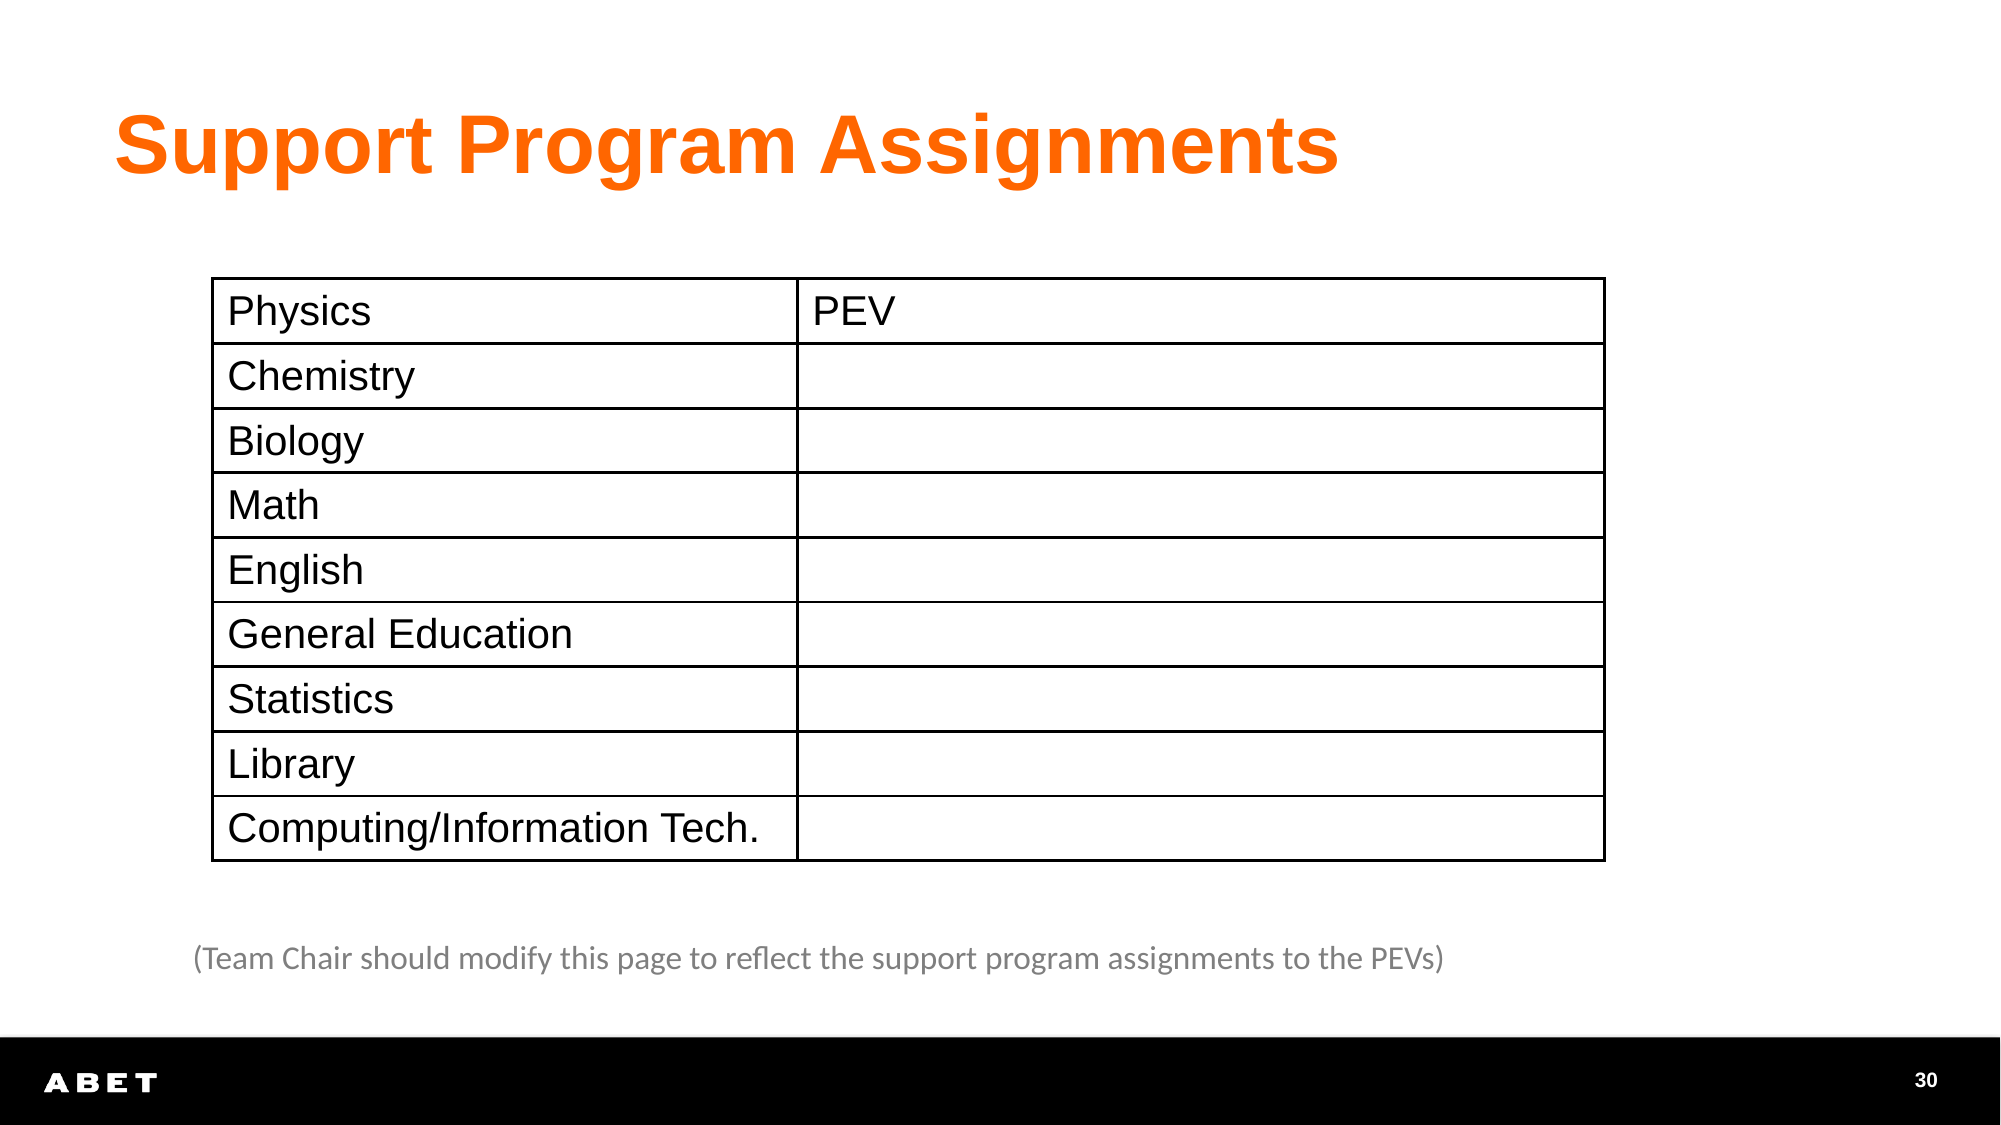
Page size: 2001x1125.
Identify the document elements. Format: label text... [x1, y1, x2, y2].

table_cell [799, 668, 1603, 730]
table_cell [799, 474, 1603, 536]
table_cell [799, 733, 1603, 795]
table_cell [799, 410, 1603, 471]
table_cell Library [214, 733, 796, 795]
title Support Program Assignments [99, 82, 1900, 213]
table_cell Chemistry [214, 345, 796, 407]
table_cell [799, 539, 1603, 601]
picture [16, 1052, 184, 1113]
table_cell English [214, 539, 796, 601]
table_cell Statistics [214, 668, 796, 730]
table_cell [799, 797, 1603, 859]
table_cell Biology [214, 410, 796, 471]
table_header PEV [799, 280, 1603, 342]
table_cell [799, 345, 1603, 407]
table_cell General Education [214, 603, 796, 665]
table_cell [799, 603, 1603, 665]
table_cell Computing/Information Tech. [214, 797, 796, 859]
table_cell Math [214, 474, 796, 536]
table_header Physics [214, 280, 796, 342]
text_box (Team Chair should modify this page to reflect the support program assignments to the PEVs) [177, 929, 1605, 984]
